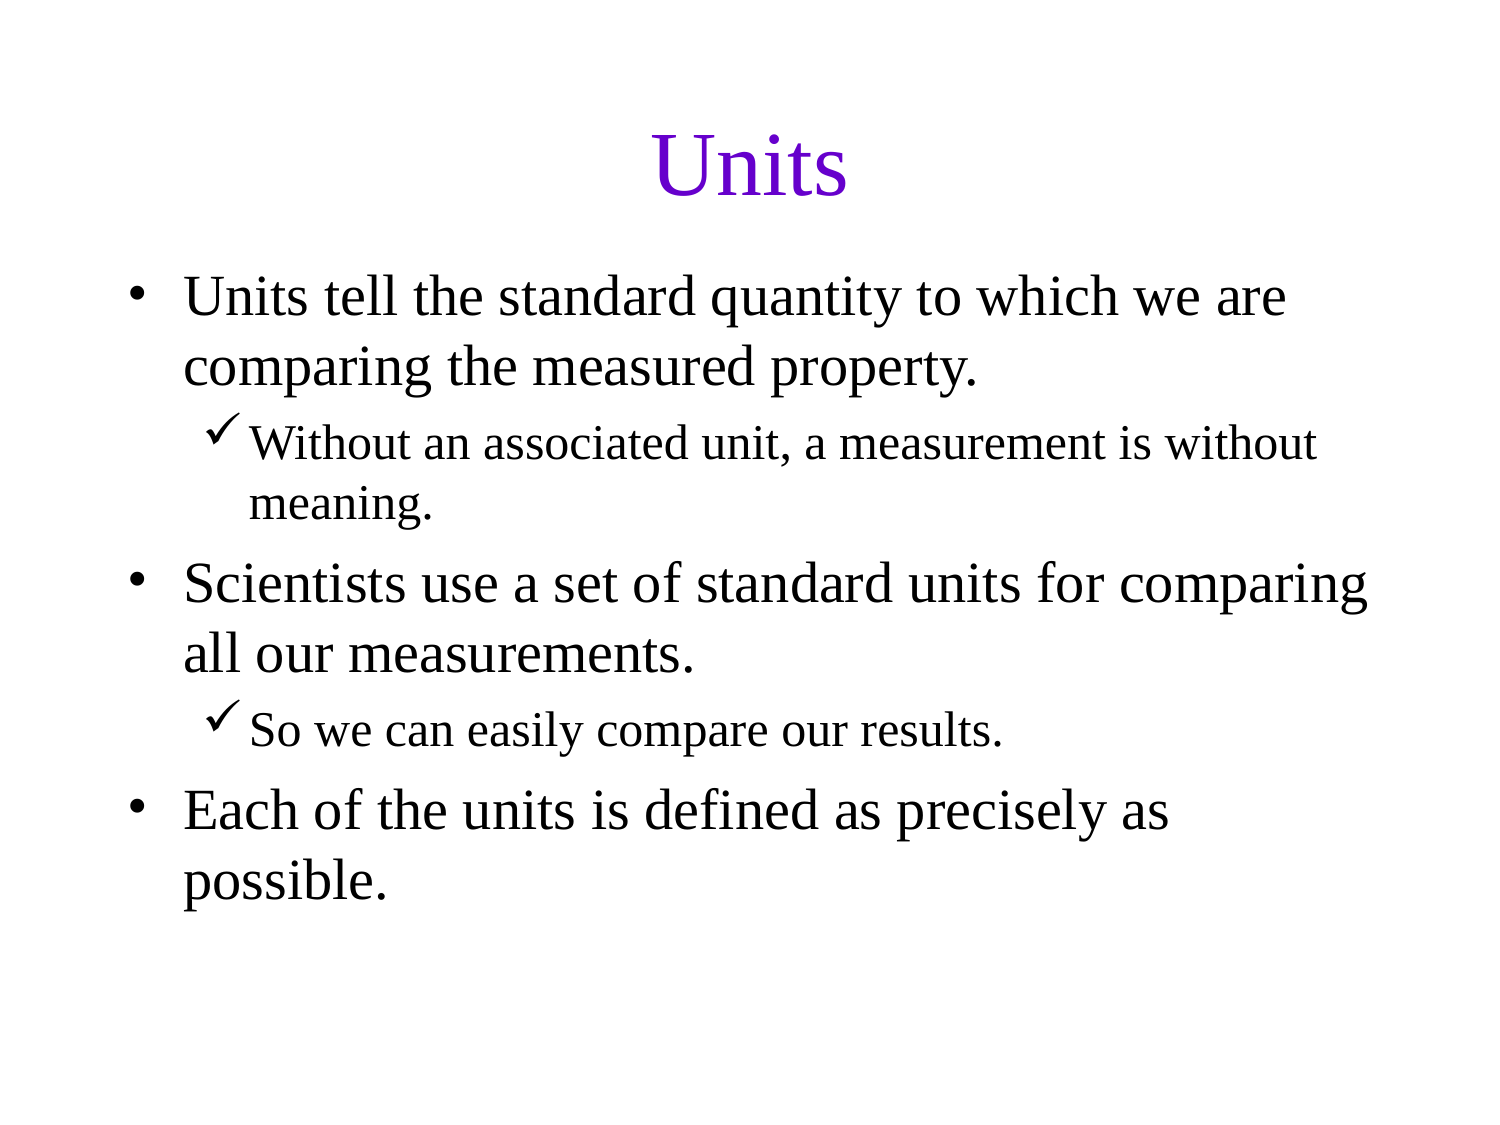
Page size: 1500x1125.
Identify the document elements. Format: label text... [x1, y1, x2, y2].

text_box Units [112, 64, 1388, 249]
text_box Units tell the standard quantity to which we are comparing the measured property. Without an associated unit, a measurement is without meaning. Scientists use a set of standard units for comparing all our measurements. So we can easily compare our results. Each of the units is defined as precisely as possible. [112, 249, 1388, 925]
